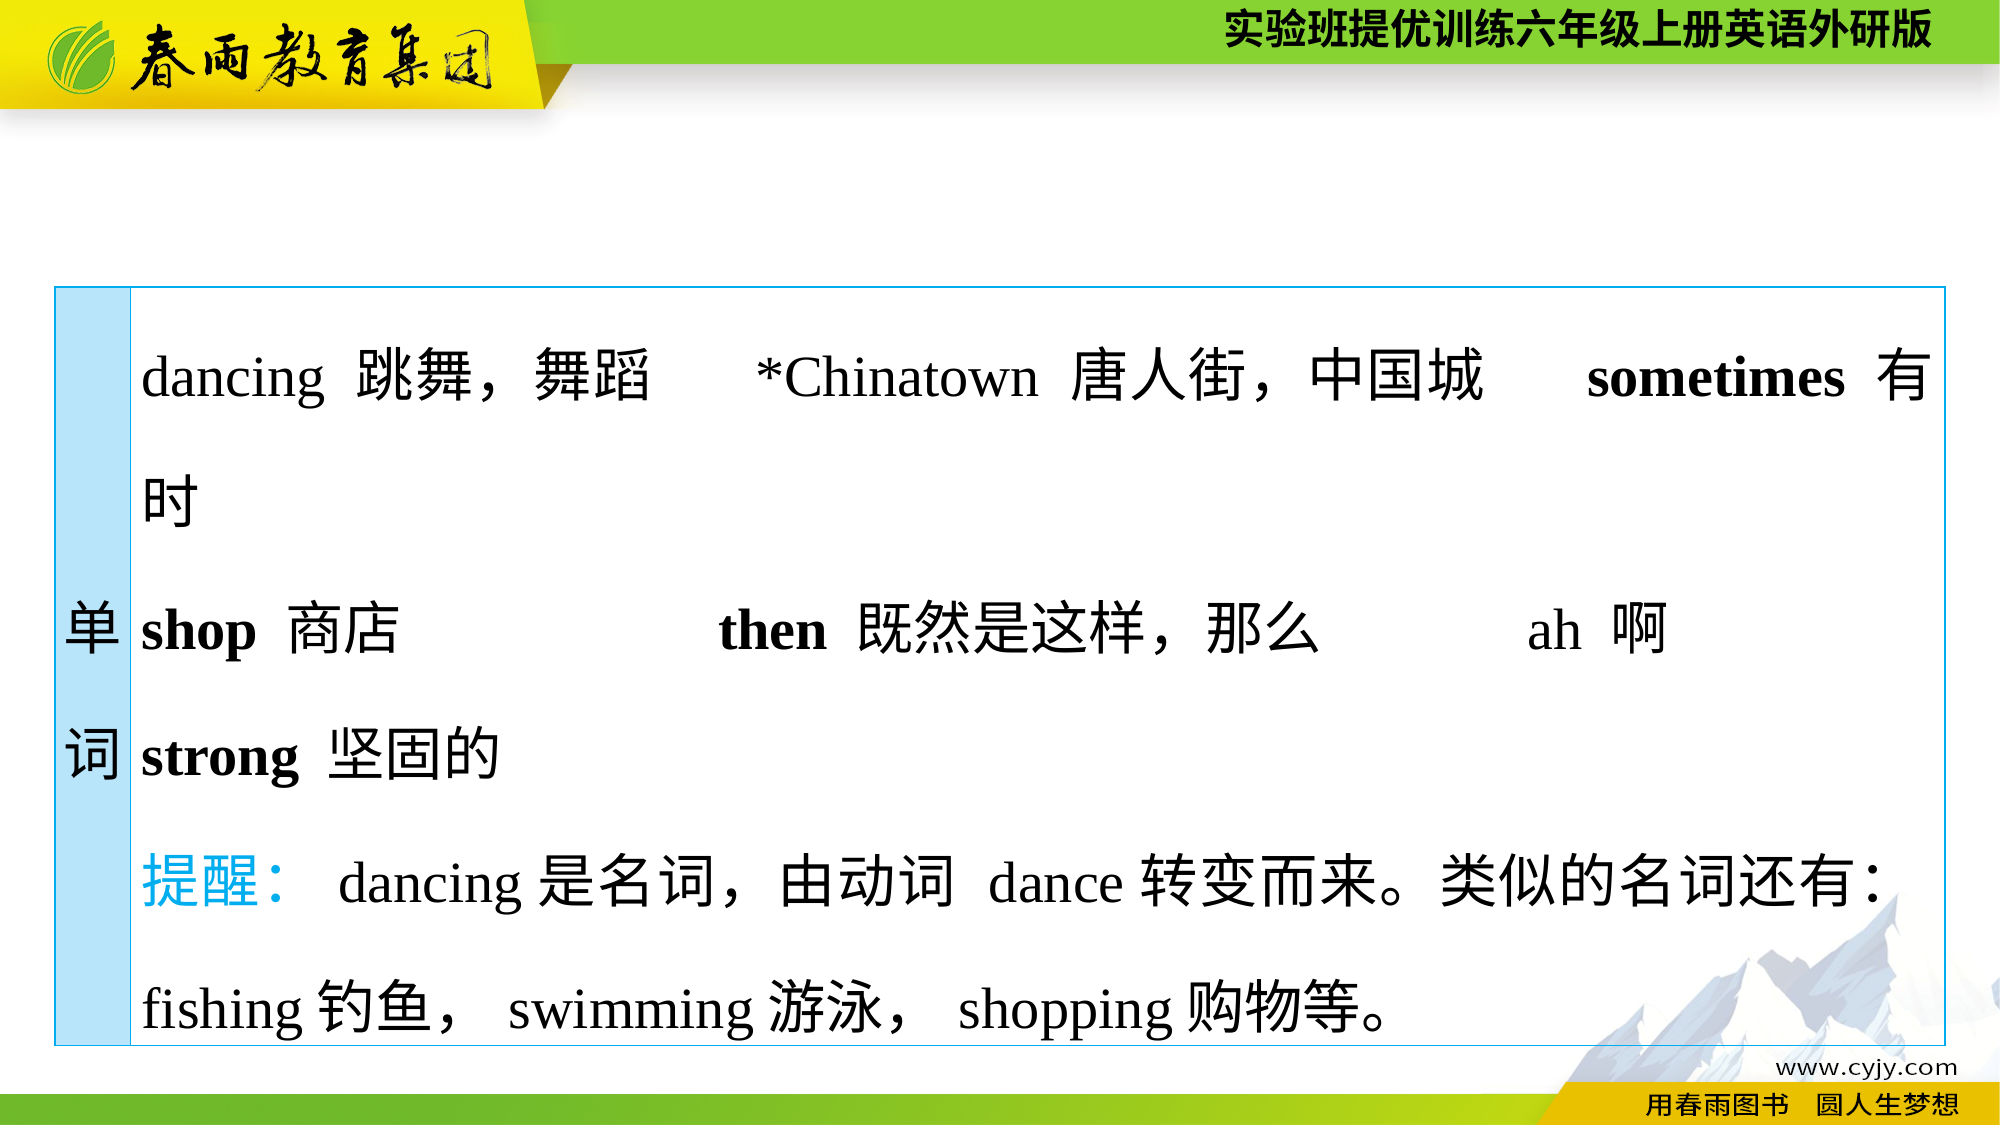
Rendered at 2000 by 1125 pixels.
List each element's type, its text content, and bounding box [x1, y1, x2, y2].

picture [0, 0, 2000, 1125]
table_header dancing 跳舞，舞蹈 *Chinatown 唐人街，中国城 sometimes 有时 shop 商店 then 既然是这样，那么 ah 啊 strong 坚固的 提醒：dancing是名词，由动词 dance转变而来。类似的名词还有：fishing钓鱼，swimming游泳，shopping购物等。 [131, 288, 1944, 1045]
table_header 单 词 [56, 288, 130, 1045]
